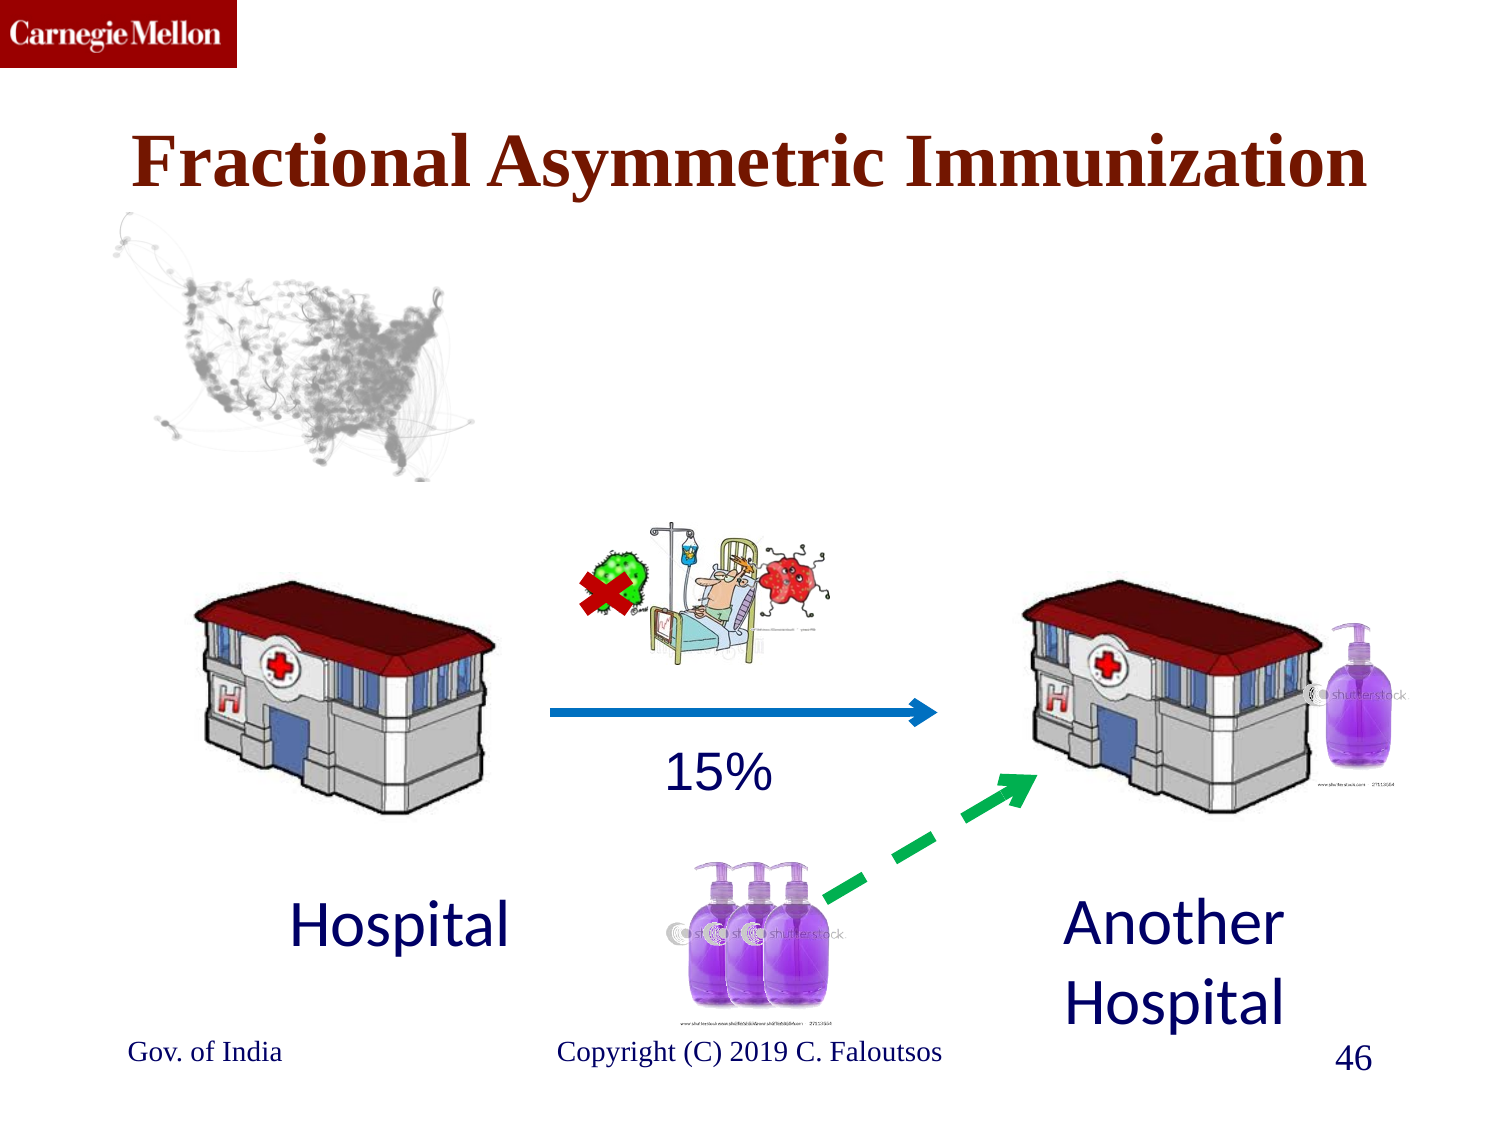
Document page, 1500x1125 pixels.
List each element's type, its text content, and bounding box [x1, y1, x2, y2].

slide_number 46 [1074, 1024, 1388, 1101]
text_box Another Hospital [1037, 870, 1313, 1046]
picture [0, 0, 237, 68]
footer Copyright (C) 2019 C. Faloutsos [512, 1024, 988, 1101]
text_box Hospital [262, 872, 538, 968]
picture [574, 522, 830, 665]
title Fractional Asymmetric Immunization [112, 99, 1388, 213]
slide_number Gov. of India [112, 1024, 426, 1101]
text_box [662, 849, 851, 1027]
text_box 15% [649, 729, 789, 809]
picture [1002, 571, 1413, 823]
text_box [824, 774, 1038, 901]
picture [112, 212, 481, 482]
picture [174, 572, 523, 824]
